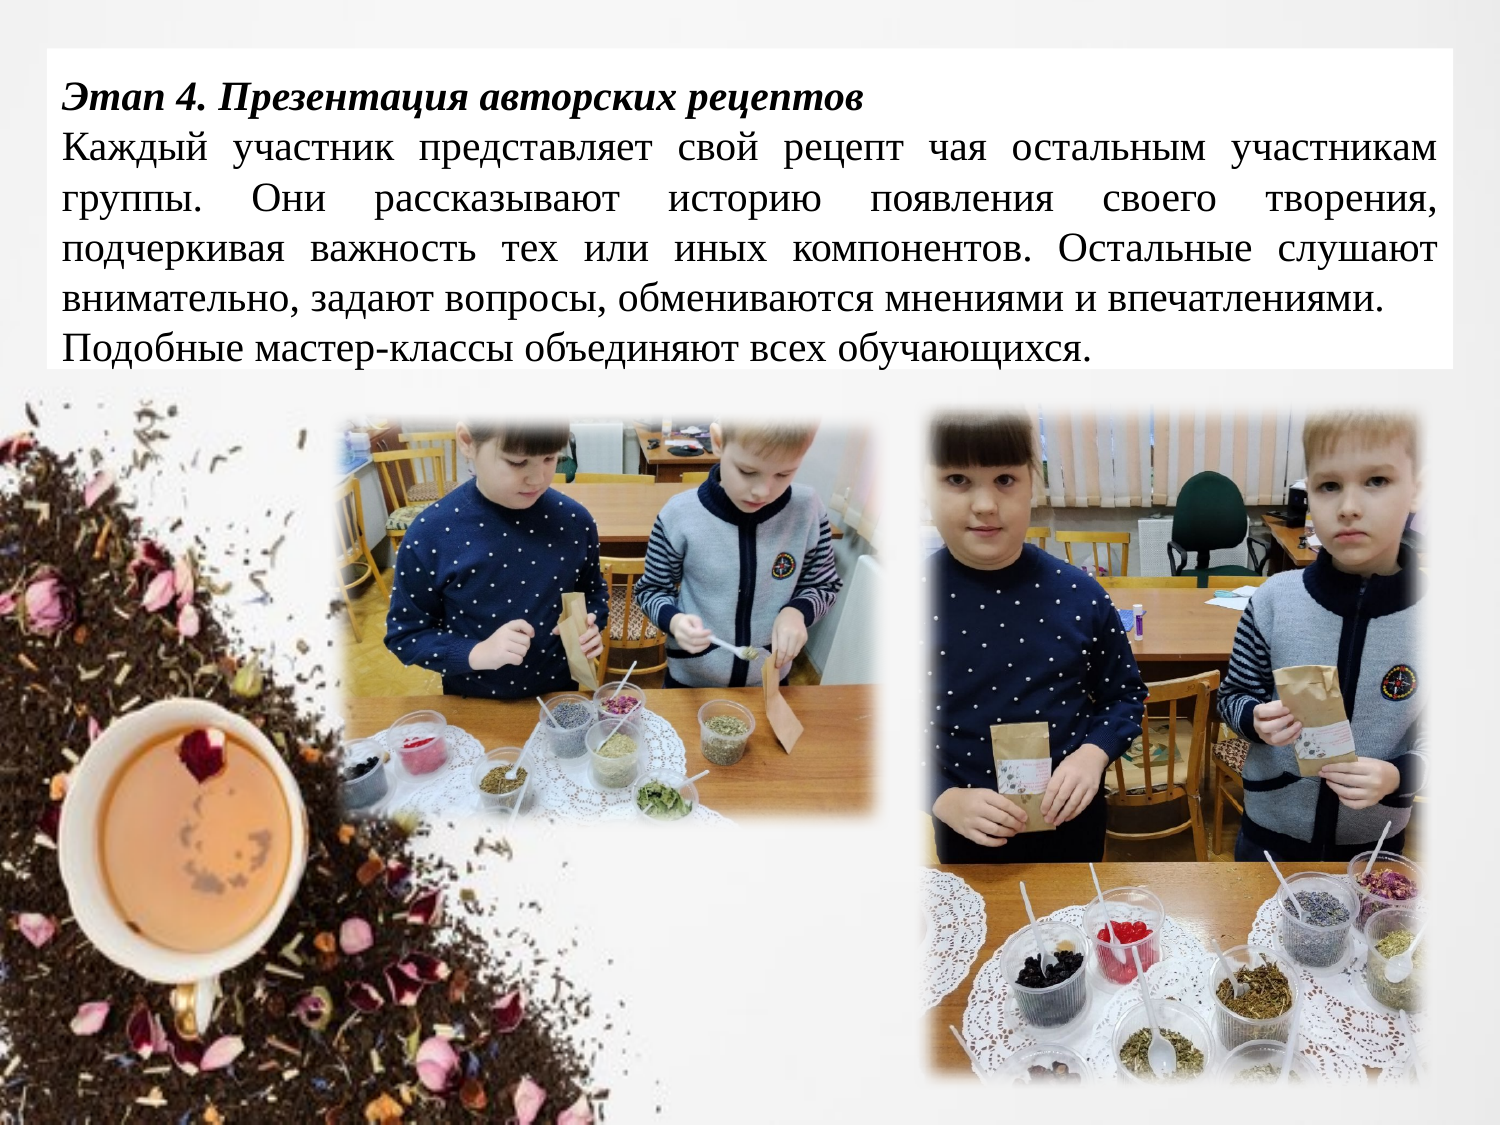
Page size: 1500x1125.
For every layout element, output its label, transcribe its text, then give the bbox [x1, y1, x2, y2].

text_box Этап 4. Презентация авторских рецептов Каждый участник представляет свой рецепт чая остальным участникам группы. Они рассказывают историю появления своего творения, подчеркивая важность тех или иных компонентов. Остальные слушают внимательно, задают вопросы, обмениваются мнениями и впечатлениями. Подобные мастер-классы объединяют всех обучающихся. [46, 48, 1454, 370]
picture [0, 0, 1500, 1125]
